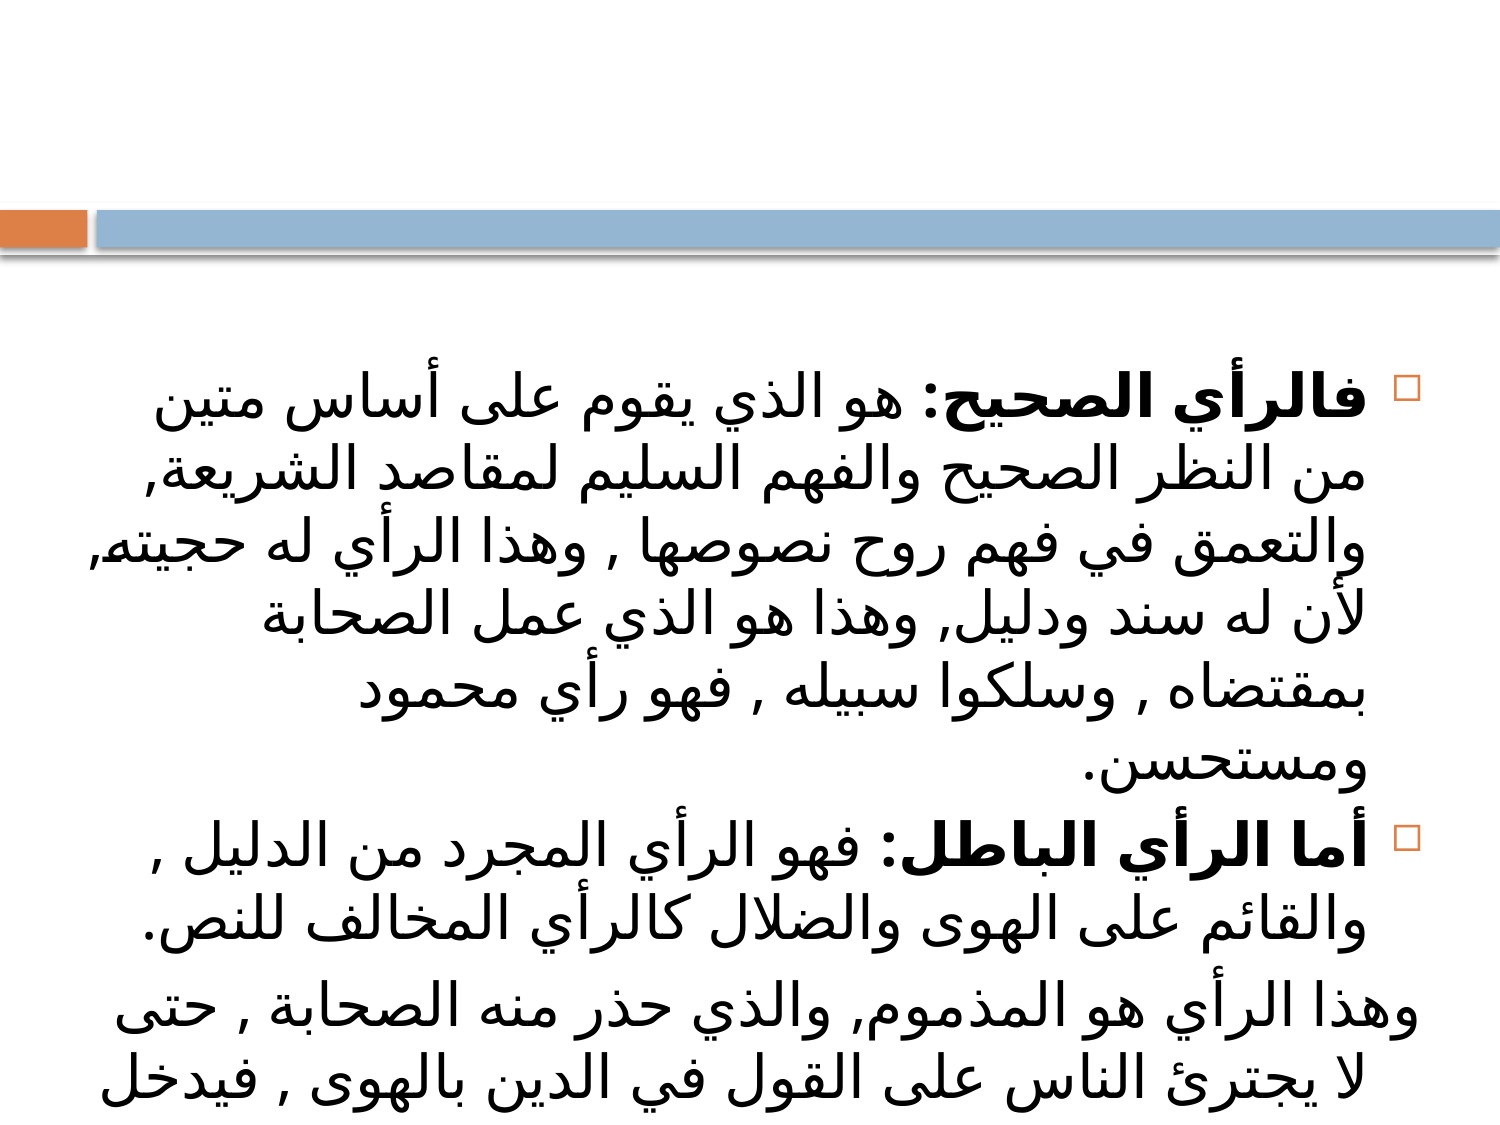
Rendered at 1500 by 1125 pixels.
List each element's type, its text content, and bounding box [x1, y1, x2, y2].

list فالرأي الصحيح: هو الذي يقوم على أساس متين من النظر الصحيح والفهم السليم لمقاصد الشريعة, والتعمق في فهم روح نصوصها , وهذا الرأي له حجيته, لأن له سند ودليل, وهذا هو الذي عمل الصحابة بمقتضاه , وسلكوا سبيله , فهو رأي محمود ومستحسن. أما الرأي الباطل: فهو الرأي المجرد من الدليل , والقائم على الهوى والضلال كالرأي المخالف للنص. وهذا الرأي هو المذموم, والذي حذر منه الصحابة , حتى لا يجترئ الناس على القول في الدين بالهوى , فيدخل فيه ما ليس منه. [70, 262, 1438, 1000]
